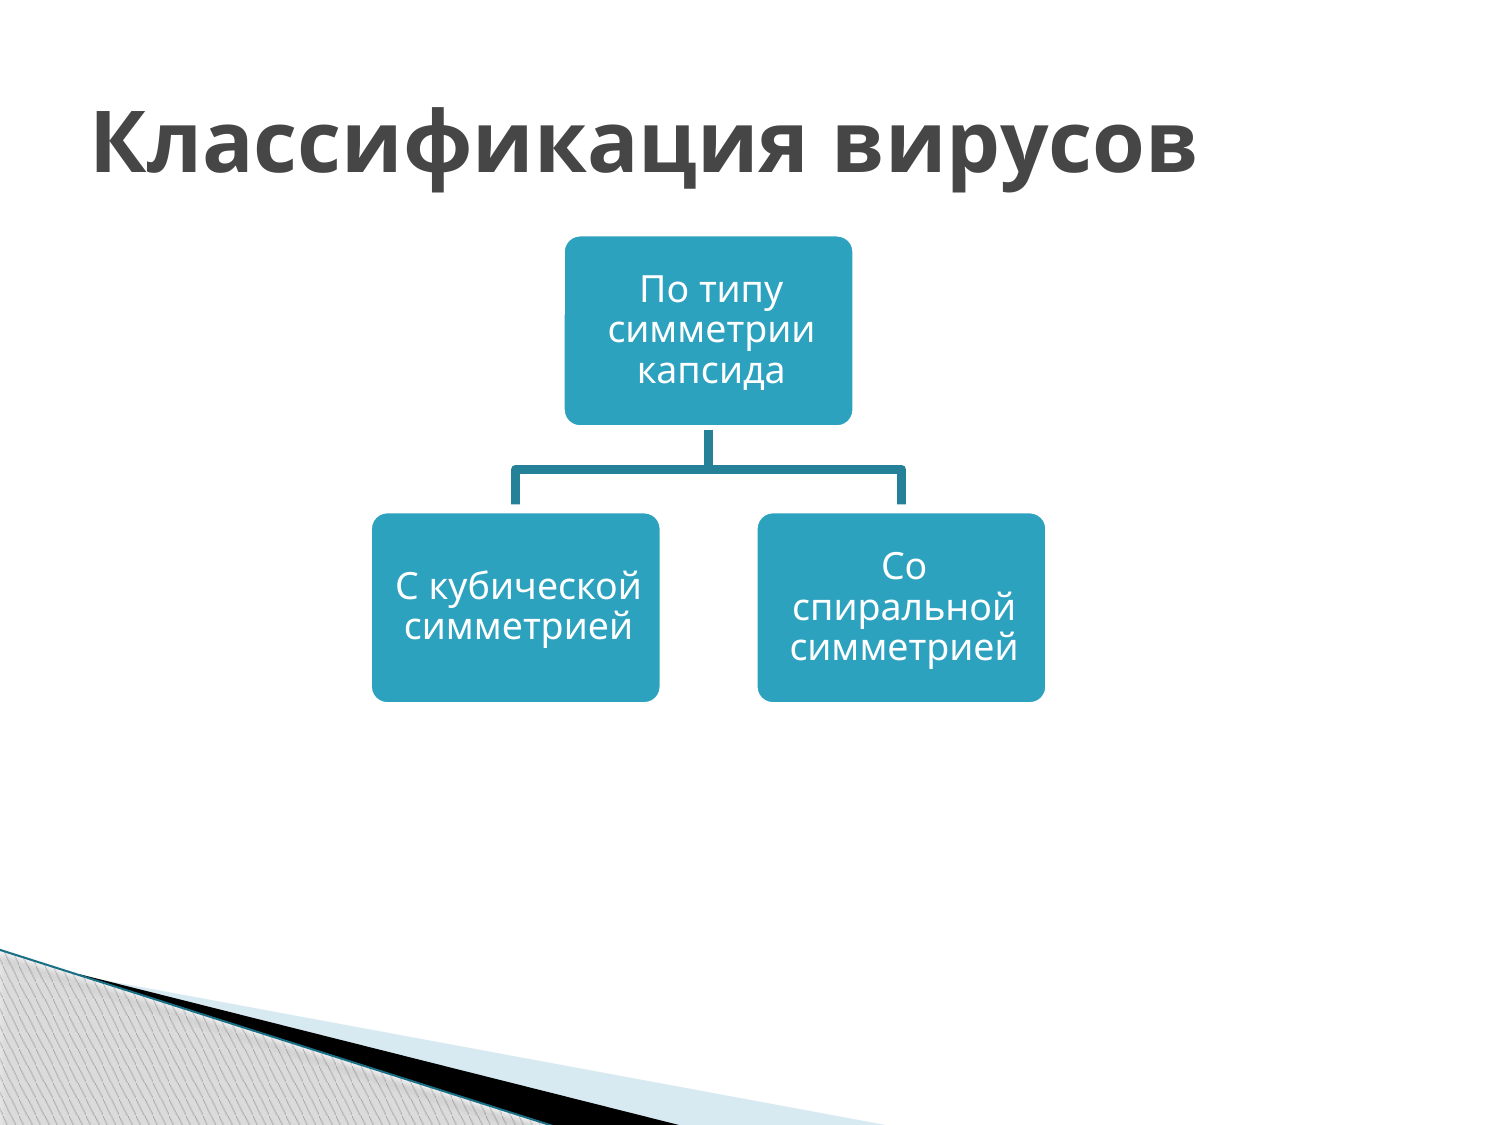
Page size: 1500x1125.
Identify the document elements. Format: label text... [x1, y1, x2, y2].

title Классификация вирусов [75, 45, 1425, 233]
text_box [253, 231, 1164, 708]
